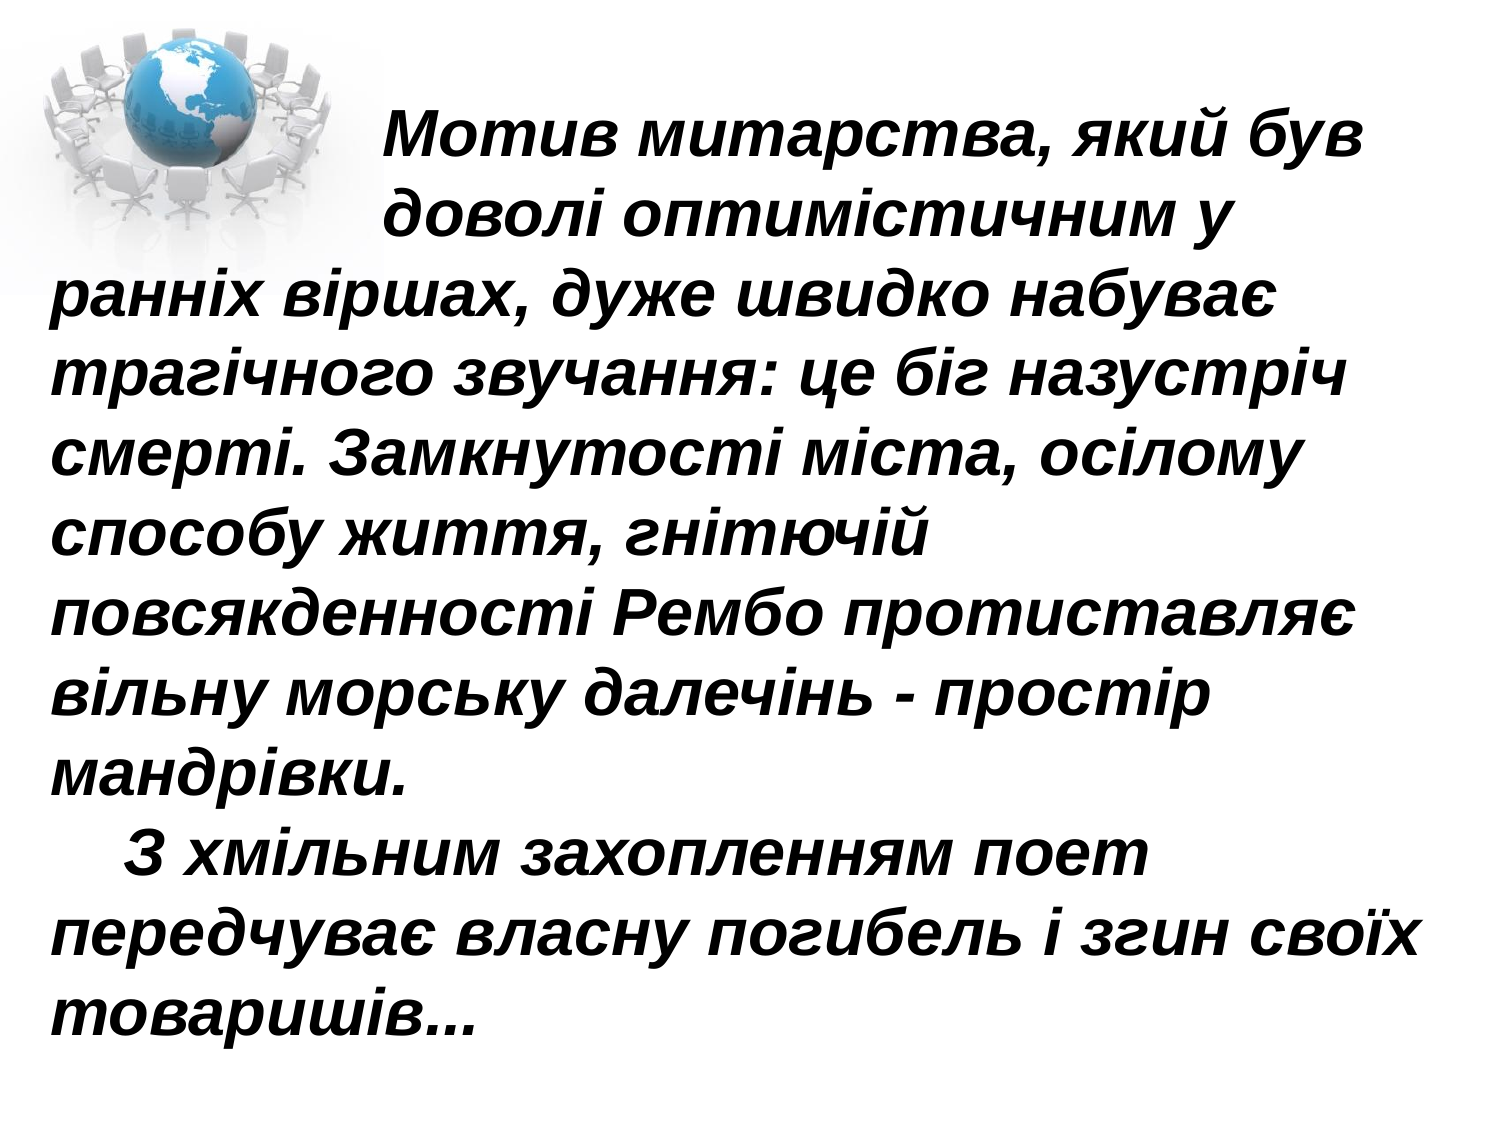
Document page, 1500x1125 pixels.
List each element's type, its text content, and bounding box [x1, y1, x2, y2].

picture [0, 0, 384, 295]
text_box Мотив митарства, який був доволі оптимістичним у ранніх віршах, дуже швидко набуває трагічного звучання: це біг назустріч смерті. Замкнутості міста, осілому способу життя, гнітючій повсякденності Рембо протиставляє вільну морську далечінь - простір мандрівки. З хмільним захопленням поет передчуває власну погибель і згин своїх товаришів... [35, 81, 1465, 1057]
